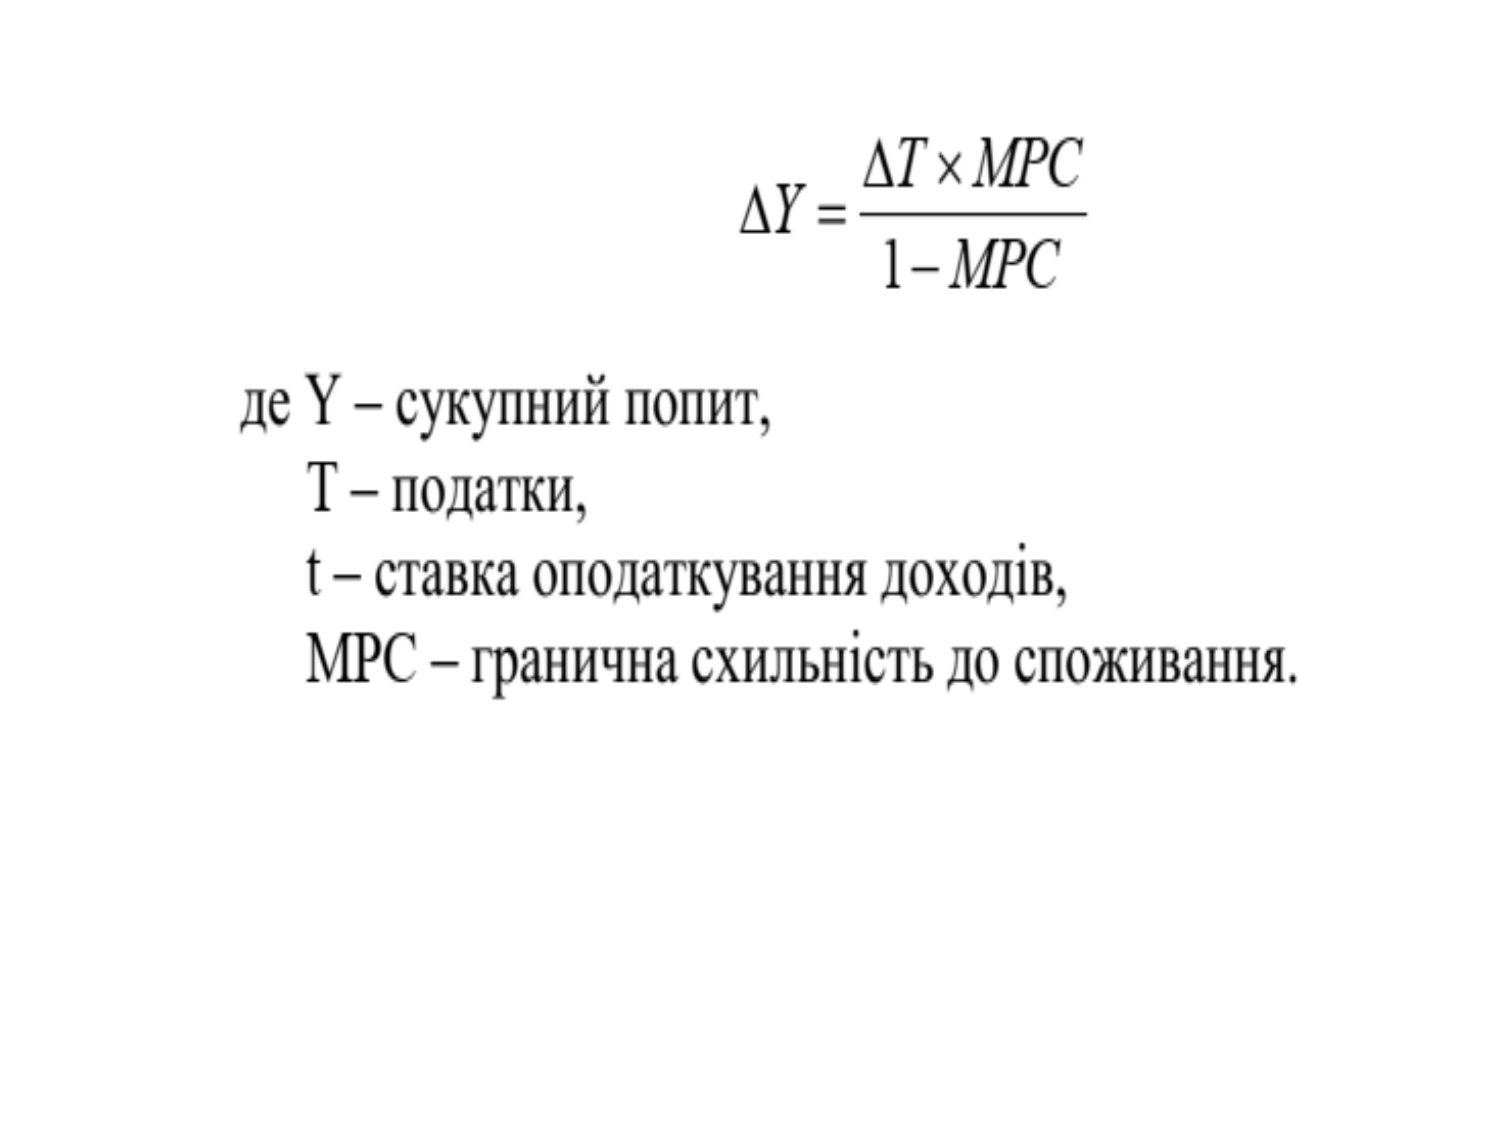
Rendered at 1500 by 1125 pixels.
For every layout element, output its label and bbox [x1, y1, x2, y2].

picture [41, 66, 1459, 764]
